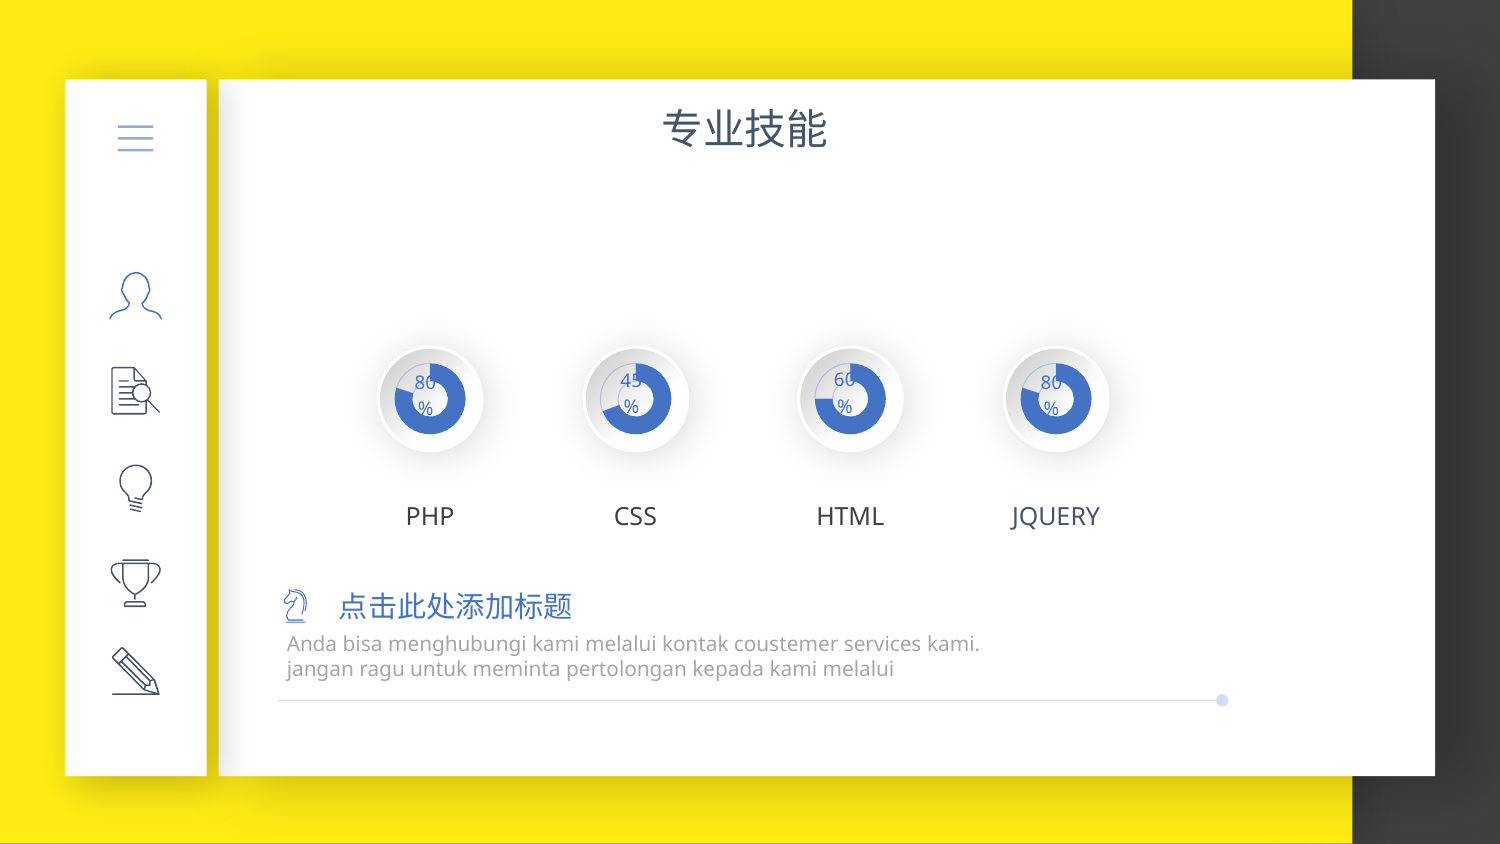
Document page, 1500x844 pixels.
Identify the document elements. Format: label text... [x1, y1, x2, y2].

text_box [110, 559, 162, 608]
text_box [109, 271, 162, 320]
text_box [119, 464, 153, 513]
text_box 专业技能 [646, 95, 854, 151]
text_box Anda bisa menghubungi kami melalui kontak coustemer services kami. jangan ragu untuk meminta pertolongan kepada kami melalui [272, 622, 1010, 688]
chart [962, 336, 1150, 462]
text_box CSS [552, 492, 719, 538]
text_box [111, 647, 160, 695]
chart [756, 336, 945, 462]
text_box 点击此处添加标题 [324, 580, 597, 622]
text_box PHP [347, 492, 514, 538]
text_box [111, 366, 161, 415]
chart [336, 336, 524, 462]
text_box HTML [767, 492, 934, 538]
chart [542, 336, 730, 462]
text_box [282, 589, 307, 623]
text_box JQUERY [973, 492, 1140, 538]
